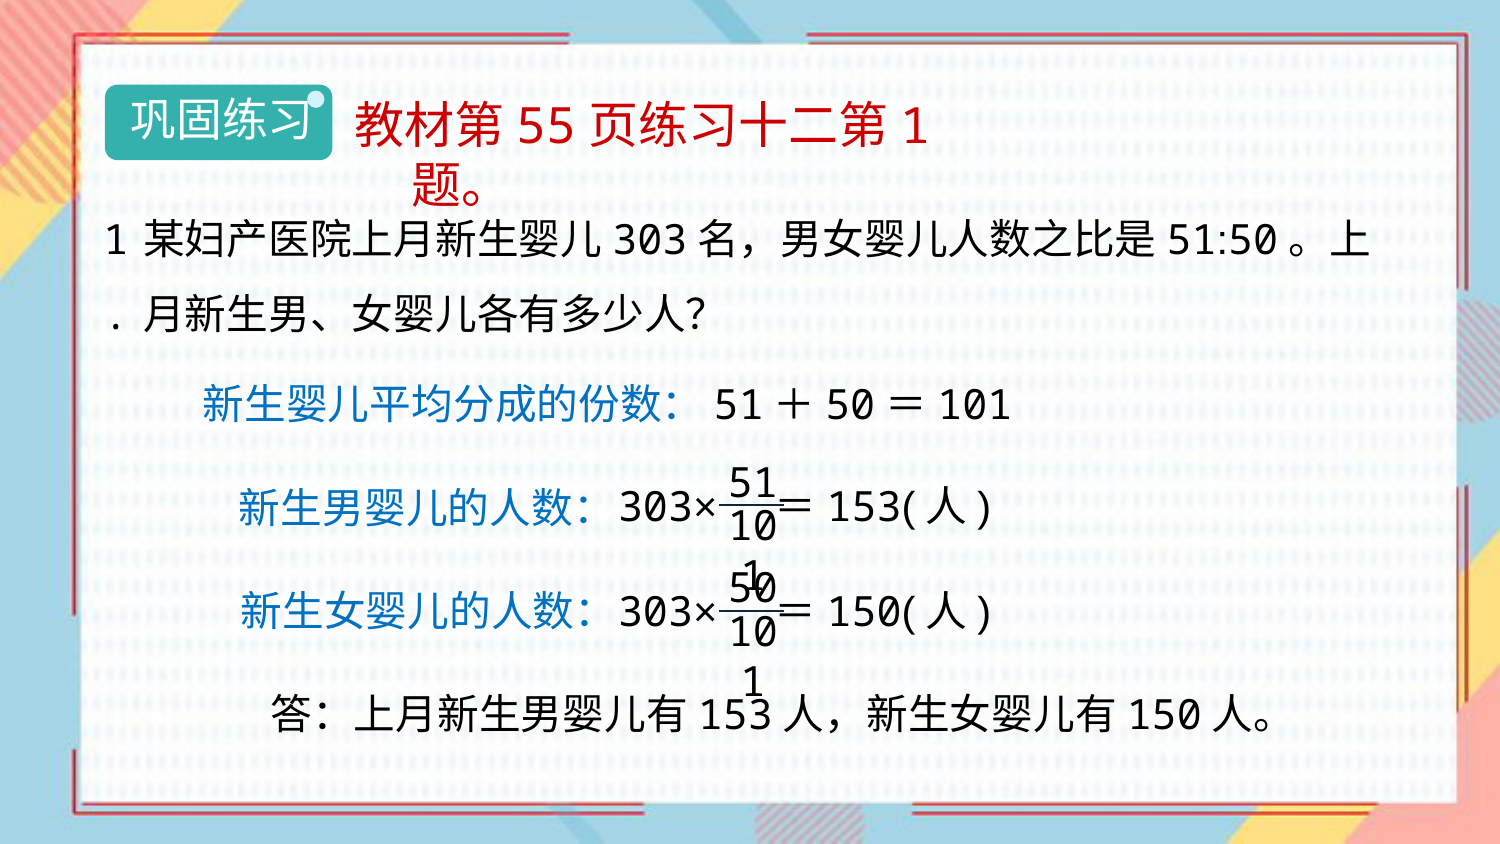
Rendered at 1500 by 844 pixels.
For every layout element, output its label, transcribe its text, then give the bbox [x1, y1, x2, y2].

text_box 新生女婴儿的人数： [225, 577, 600, 643]
text_box 新生男婴儿的人数： [224, 474, 600, 539]
text_box 答：上月新生男婴儿有153人，新生女婴儿有150人。 [255, 681, 1311, 746]
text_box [600, 553, 993, 663]
text_box 新生婴儿平均分成的份数：51＋50＝101 [187, 370, 1027, 436]
text_box 某妇产医院上月新生婴儿303名，男女婴儿人数之比是51:50。上月新生男、女婴儿各有多少人？ [156, 180, 1425, 346]
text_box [600, 448, 993, 553]
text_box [104, 83, 333, 161]
text_box 教材第55页练习十二第1题。 [339, 86, 1049, 221]
picture [0, 0, 1500, 844]
text_box 1. [88, 180, 156, 346]
